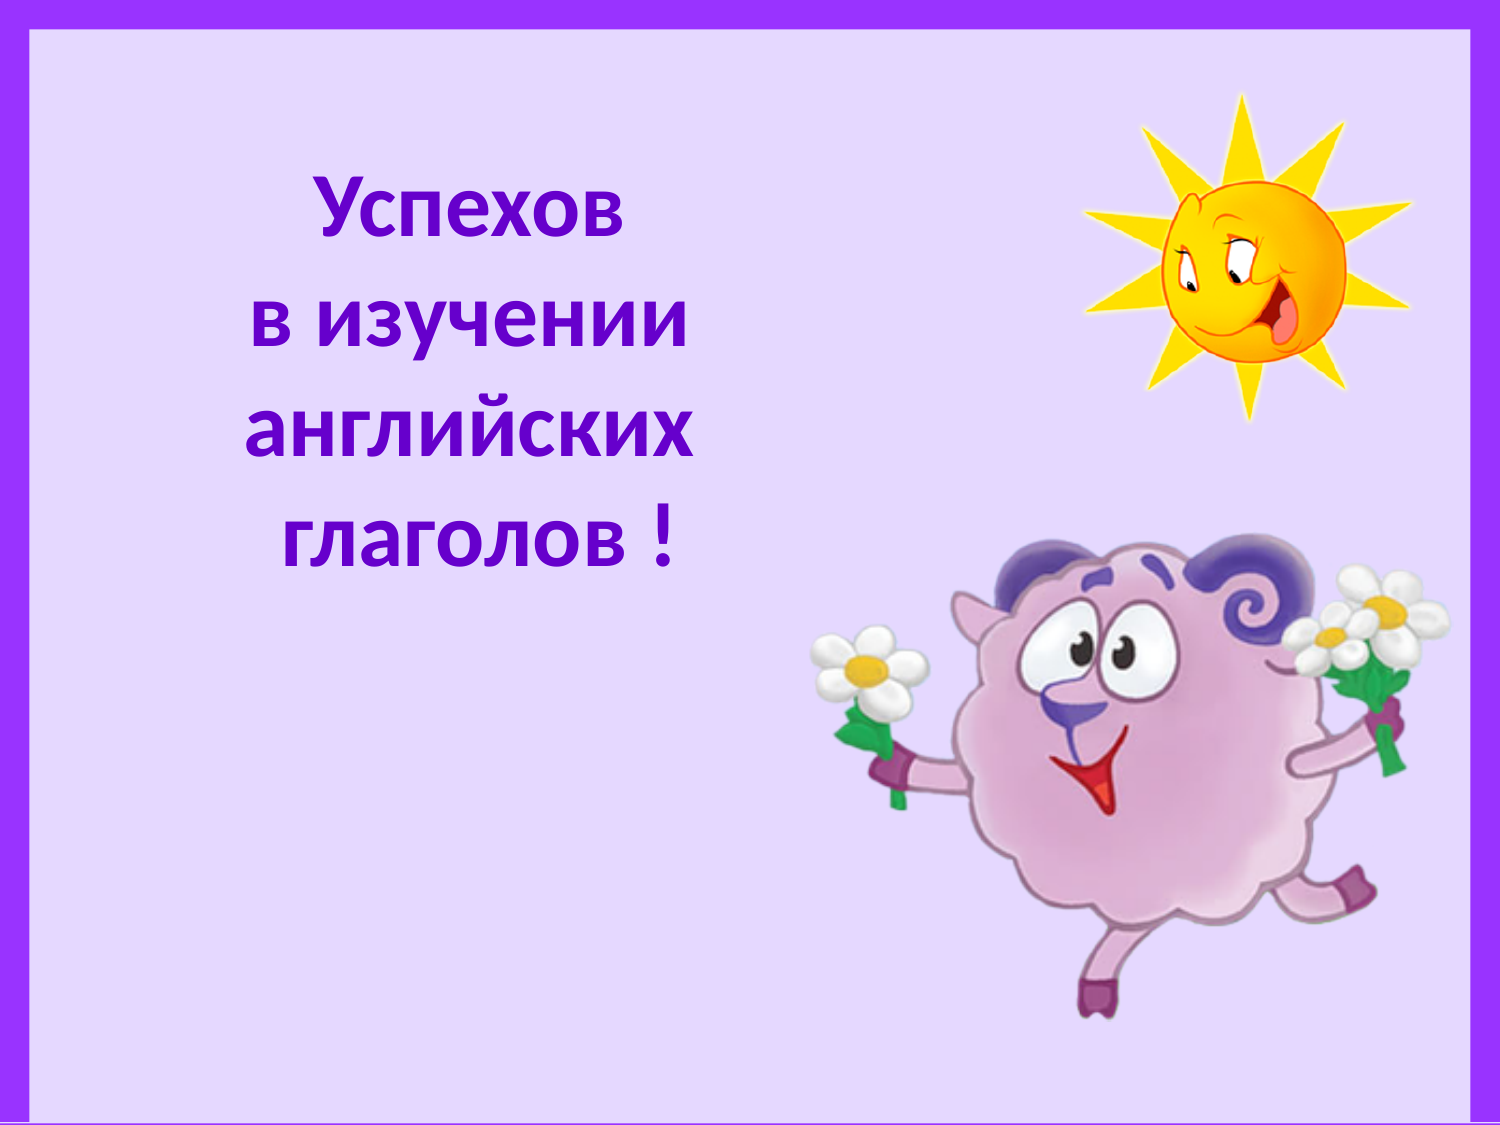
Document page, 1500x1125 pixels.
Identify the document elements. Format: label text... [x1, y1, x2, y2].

text_box [0, 32, 32, 1121]
picture [1068, 77, 1427, 443]
picture [808, 531, 1455, 1022]
text_box [1468, 32, 1500, 1121]
text_box [0, 0, 1500, 32]
text_box Успехов в изучении английских глаголов ! [54, 137, 906, 592]
text_box [0, 1121, 1500, 1125]
